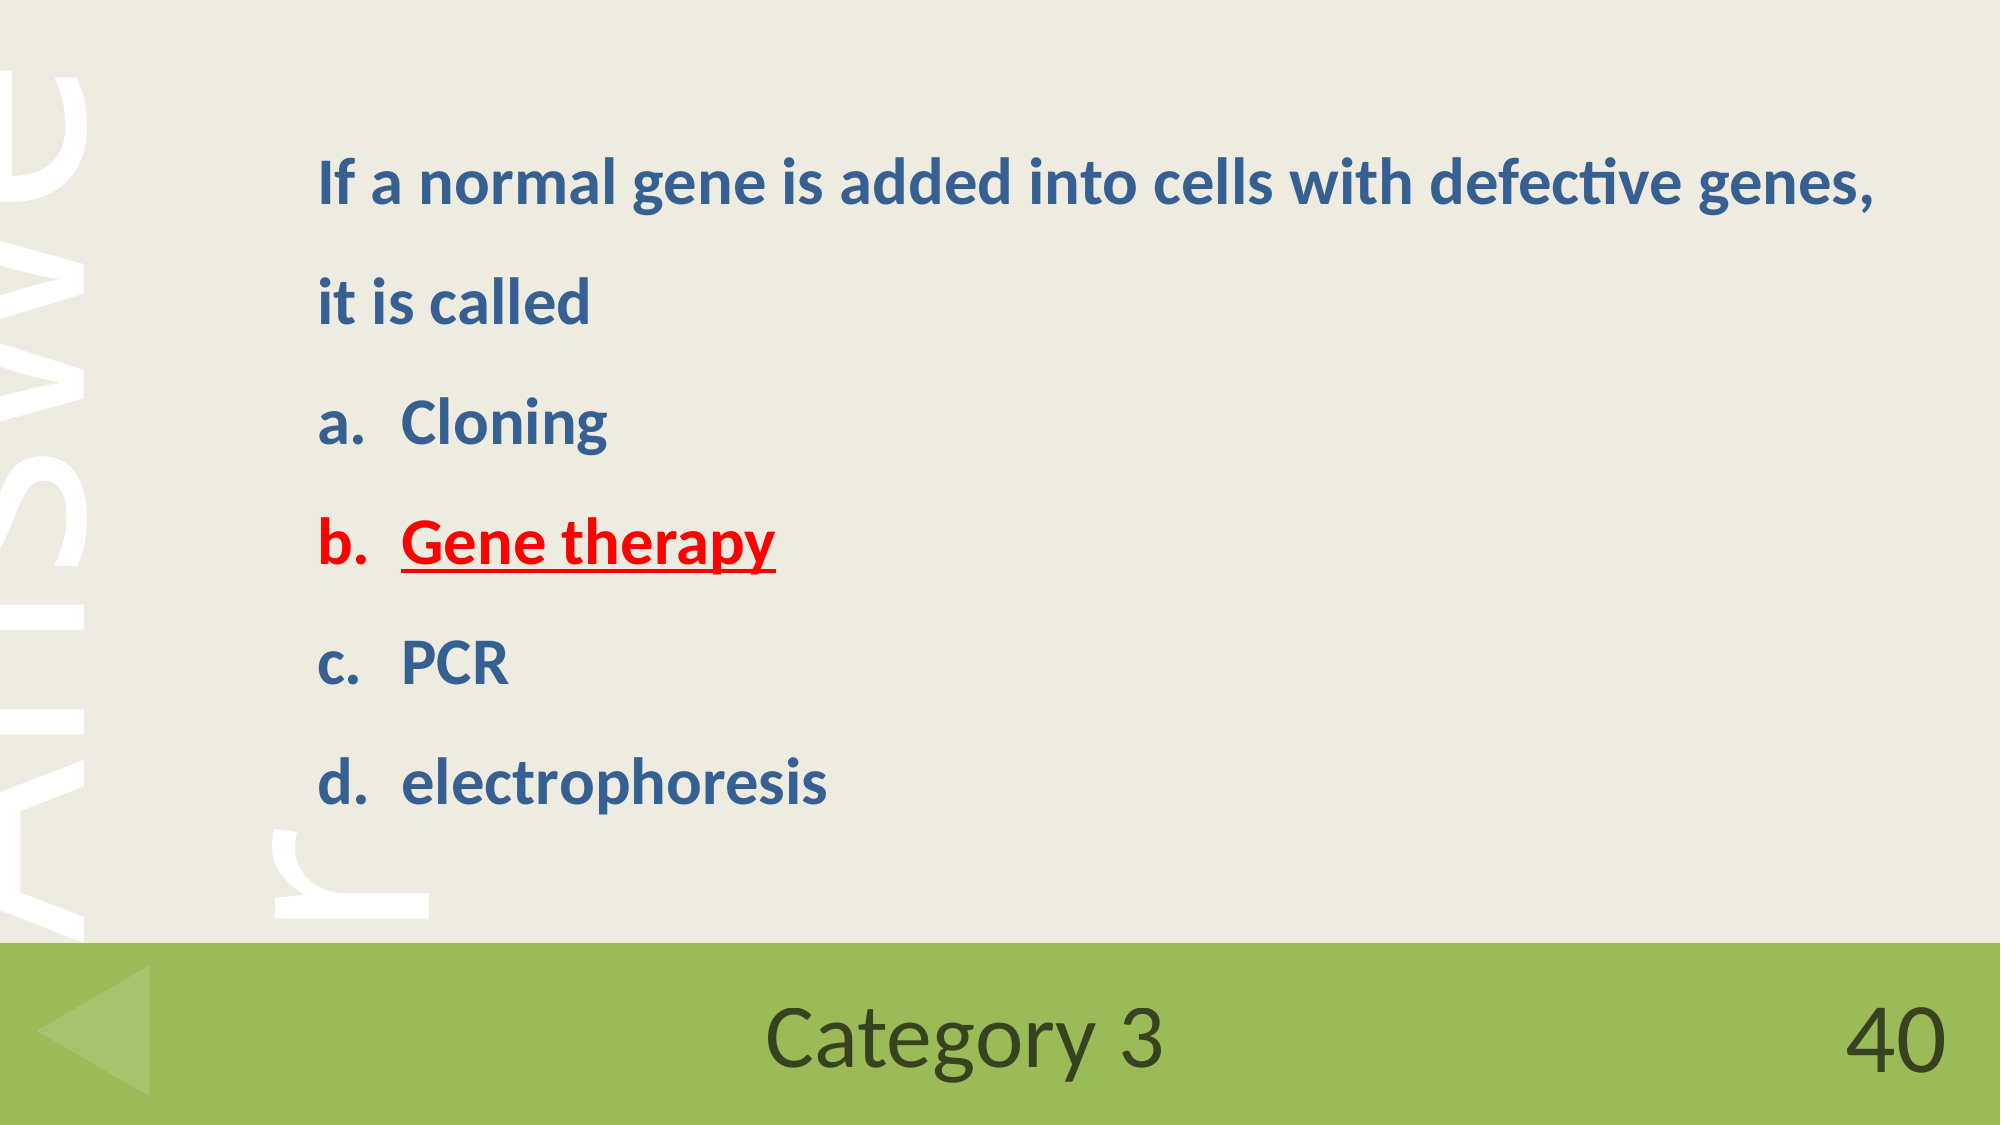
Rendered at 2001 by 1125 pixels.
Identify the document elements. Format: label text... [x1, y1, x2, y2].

title Category 3 [65, 937, 1866, 1125]
list 40 [1866, 967, 1963, 1097]
list If a normal gene is added into cells with defective genes, it is called Cloning Gene therapy PCR electrophoresis [302, 123, 1908, 874]
